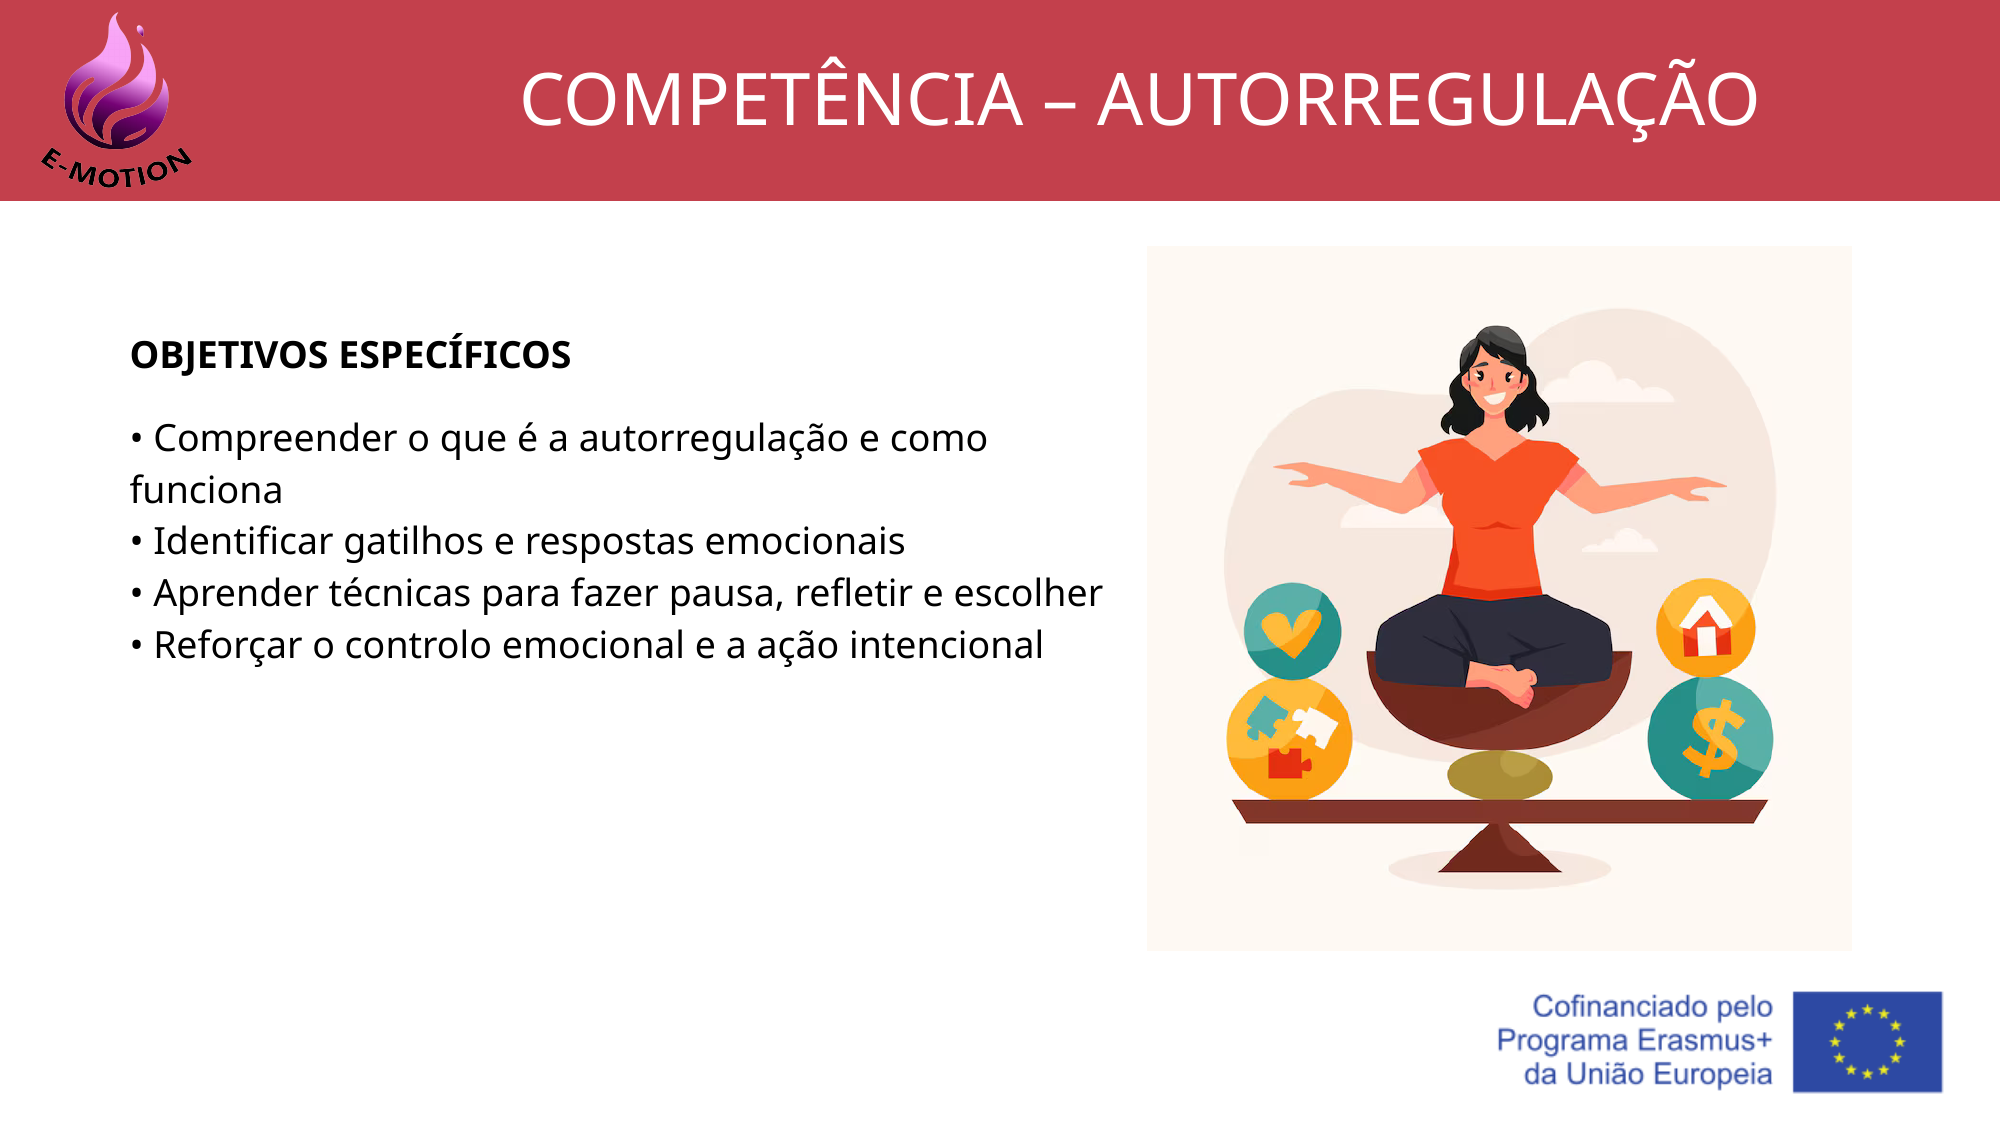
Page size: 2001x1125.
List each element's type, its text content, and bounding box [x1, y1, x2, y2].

text_box COMPETÊNCIA – AUTORREGULAÇÃO [289, 55, 1778, 207]
picture [1147, 246, 1852, 951]
text_box OBJETIVOS ESPECÍFICOS • Compreender o que é a autorregulação e como funciona • Identificar gatilhos e respostas emocionais • Aprender técnicas para fazer pausa, refletir e escolher • Reforçar o controlo emocional e a ação intencional [114, 316, 1128, 833]
picture [1396, 955, 2000, 1125]
picture [0, 0, 253, 247]
